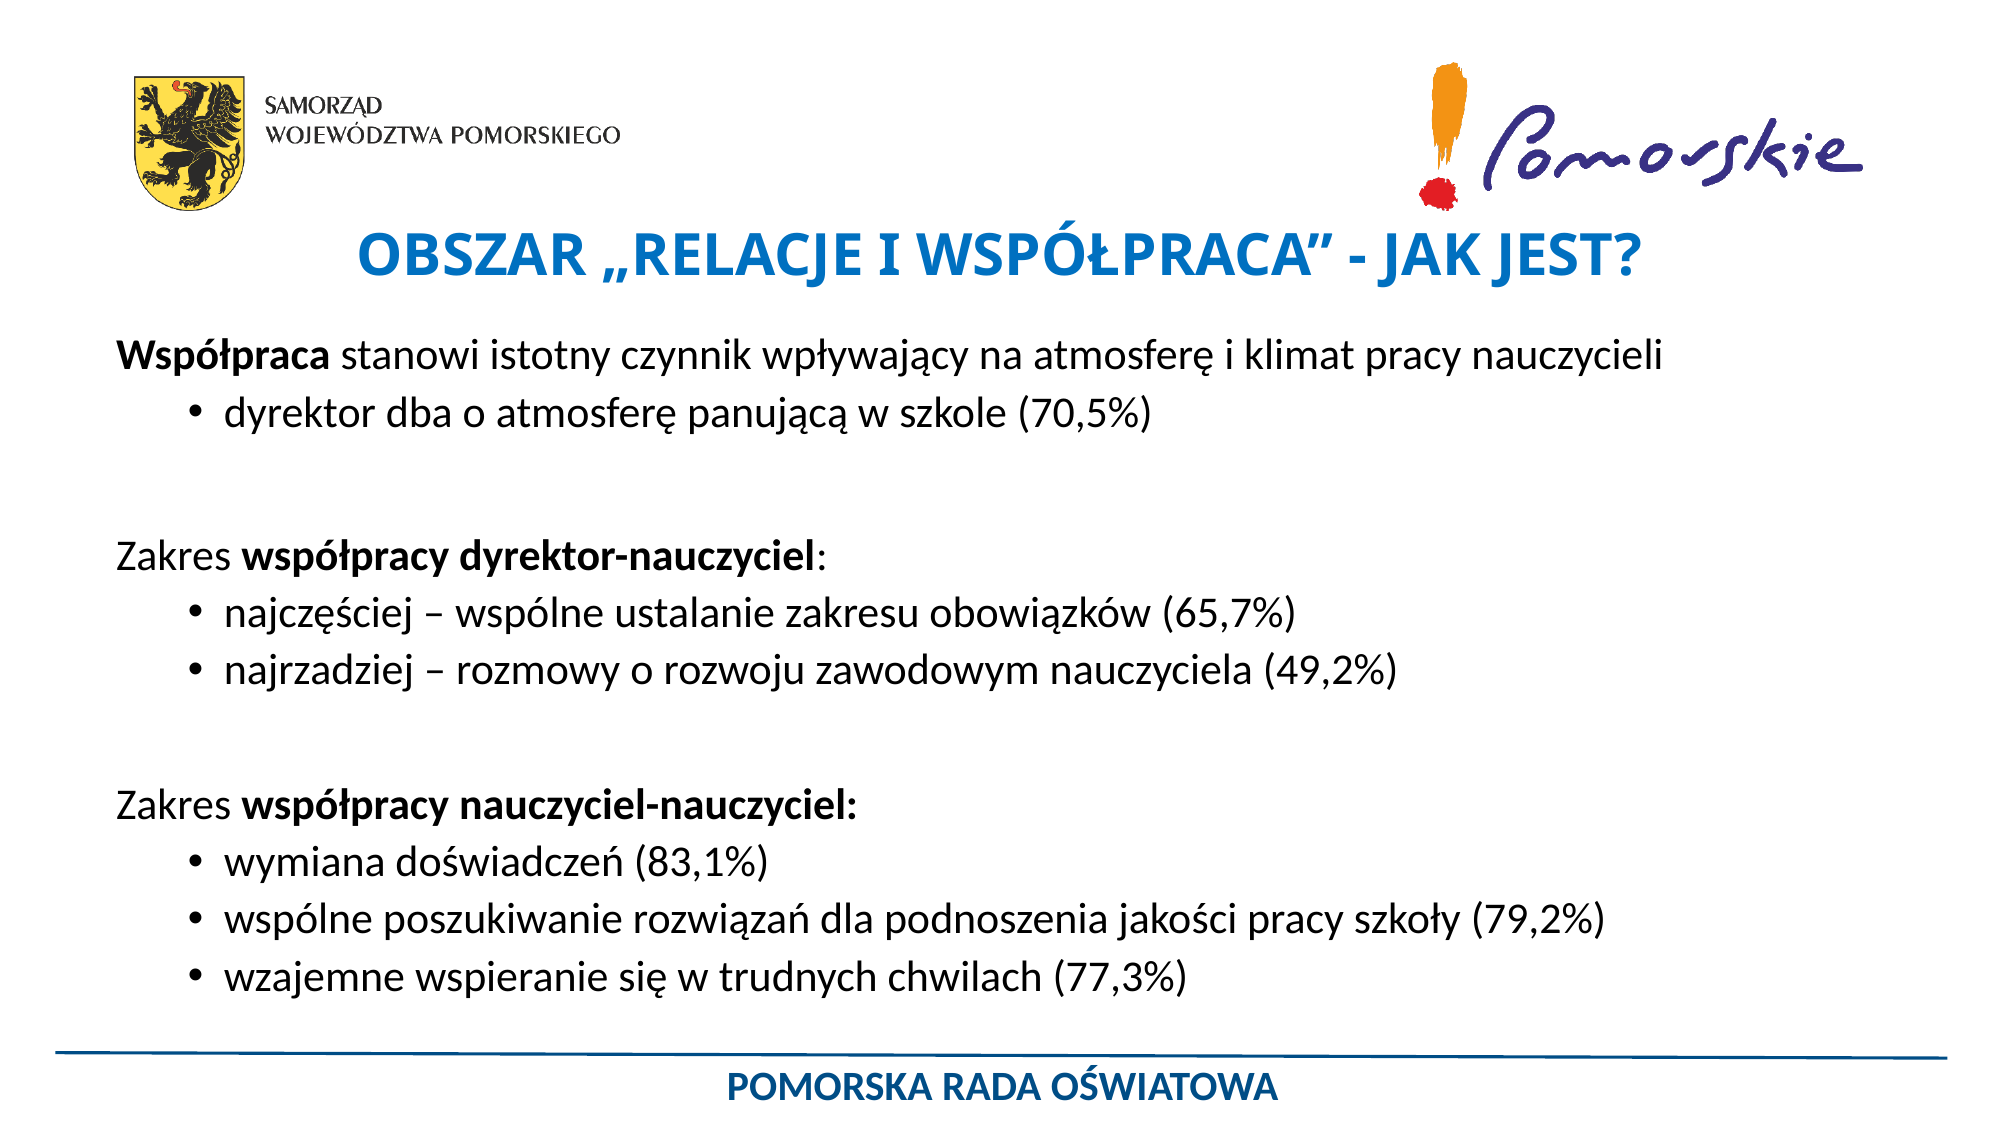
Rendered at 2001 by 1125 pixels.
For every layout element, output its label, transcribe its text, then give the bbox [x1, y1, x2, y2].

picture [134, 76, 620, 211]
list Współpraca stanowi istotny czynnik wpływający na atmosferę i klimat pracy nauczycieli dyrektor dba o atmosferę panującą w szkole (70,5%) Zakres współpracy dyrektor-nauczyciel: najczęściej – wspólne ustalanie zakresu obowiązków (65,7%) najrzadziej – rozmowy o rozwoju zawodowym nauczyciela (49,2%) Zakres współpracy nauczyciel-nauczyciel: wymiana doświadczeń (83,1%) wspólne poszukiwanie rozwiązań dla podnoszenia jakości pracy szkoły (79,2%) wzajemne wspieranie się w trudnych chwilach (77,3%) [100, 324, 1933, 1014]
picture [1419, 62, 1863, 206]
title OBSZAR „RELACJE I WSPÓŁPRACA” - JAK JEST? [137, 206, 1863, 308]
